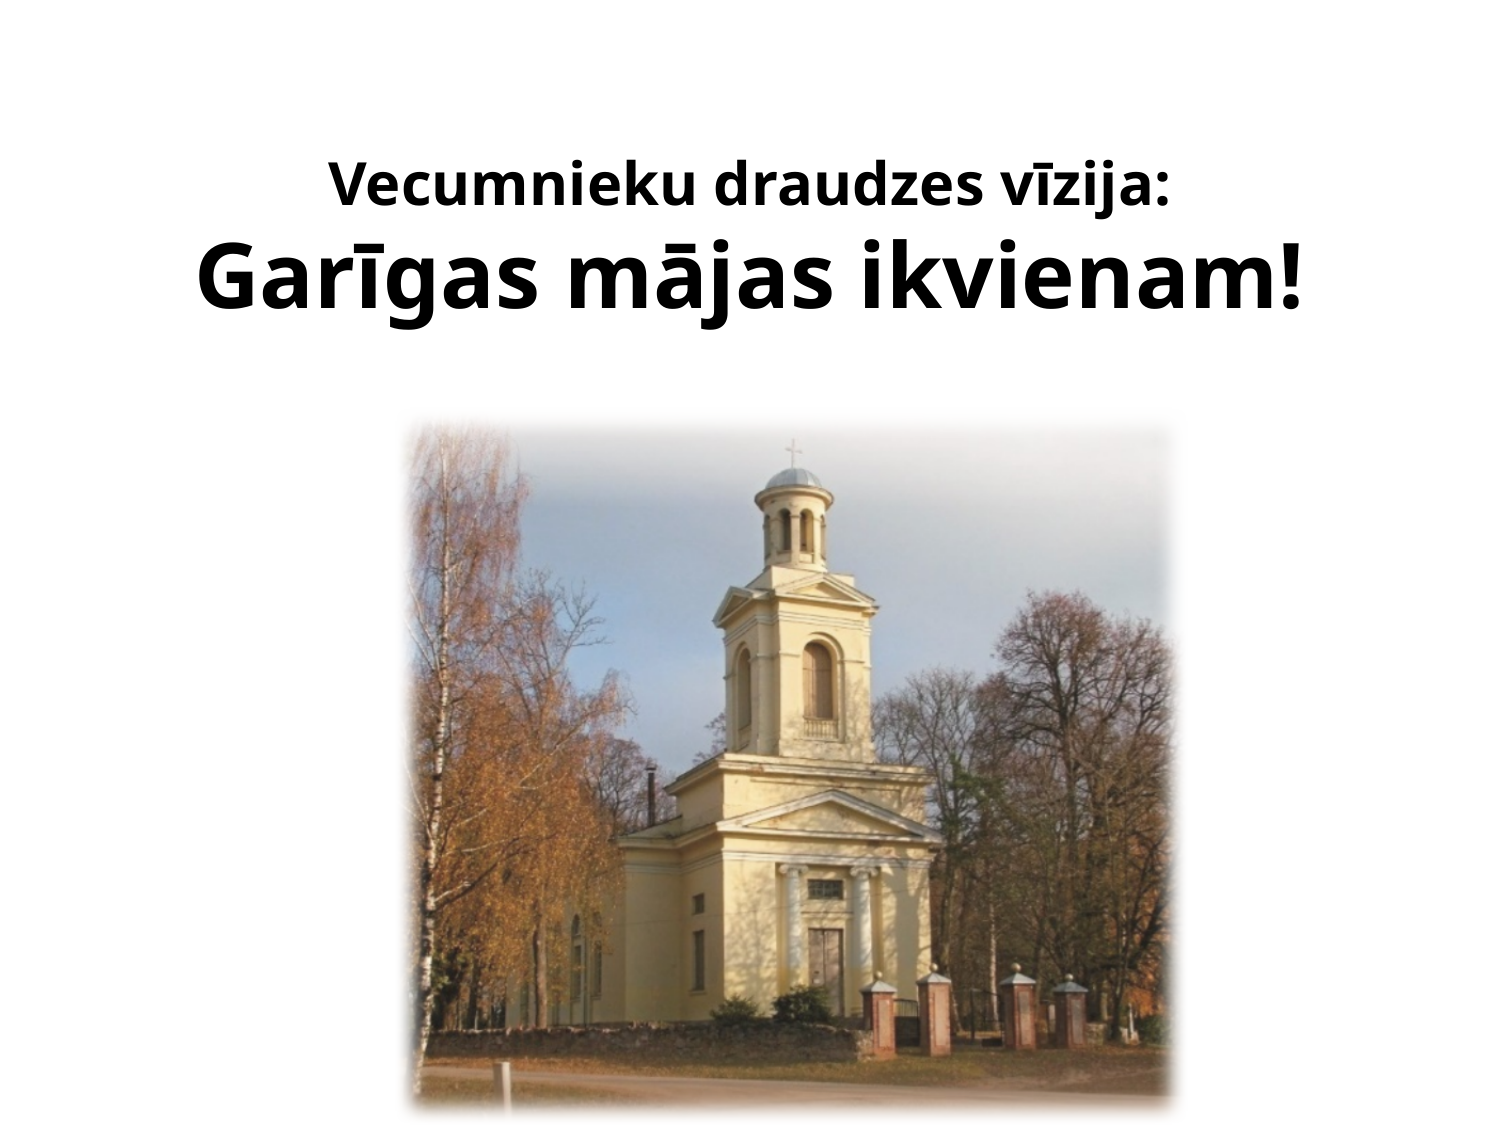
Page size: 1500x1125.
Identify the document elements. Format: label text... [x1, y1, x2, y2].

title Vecumnieku draudzes vīzija: Garīgas mājas ikvienam! [0, 136, 1500, 407]
picture [395, 407, 1188, 1125]
